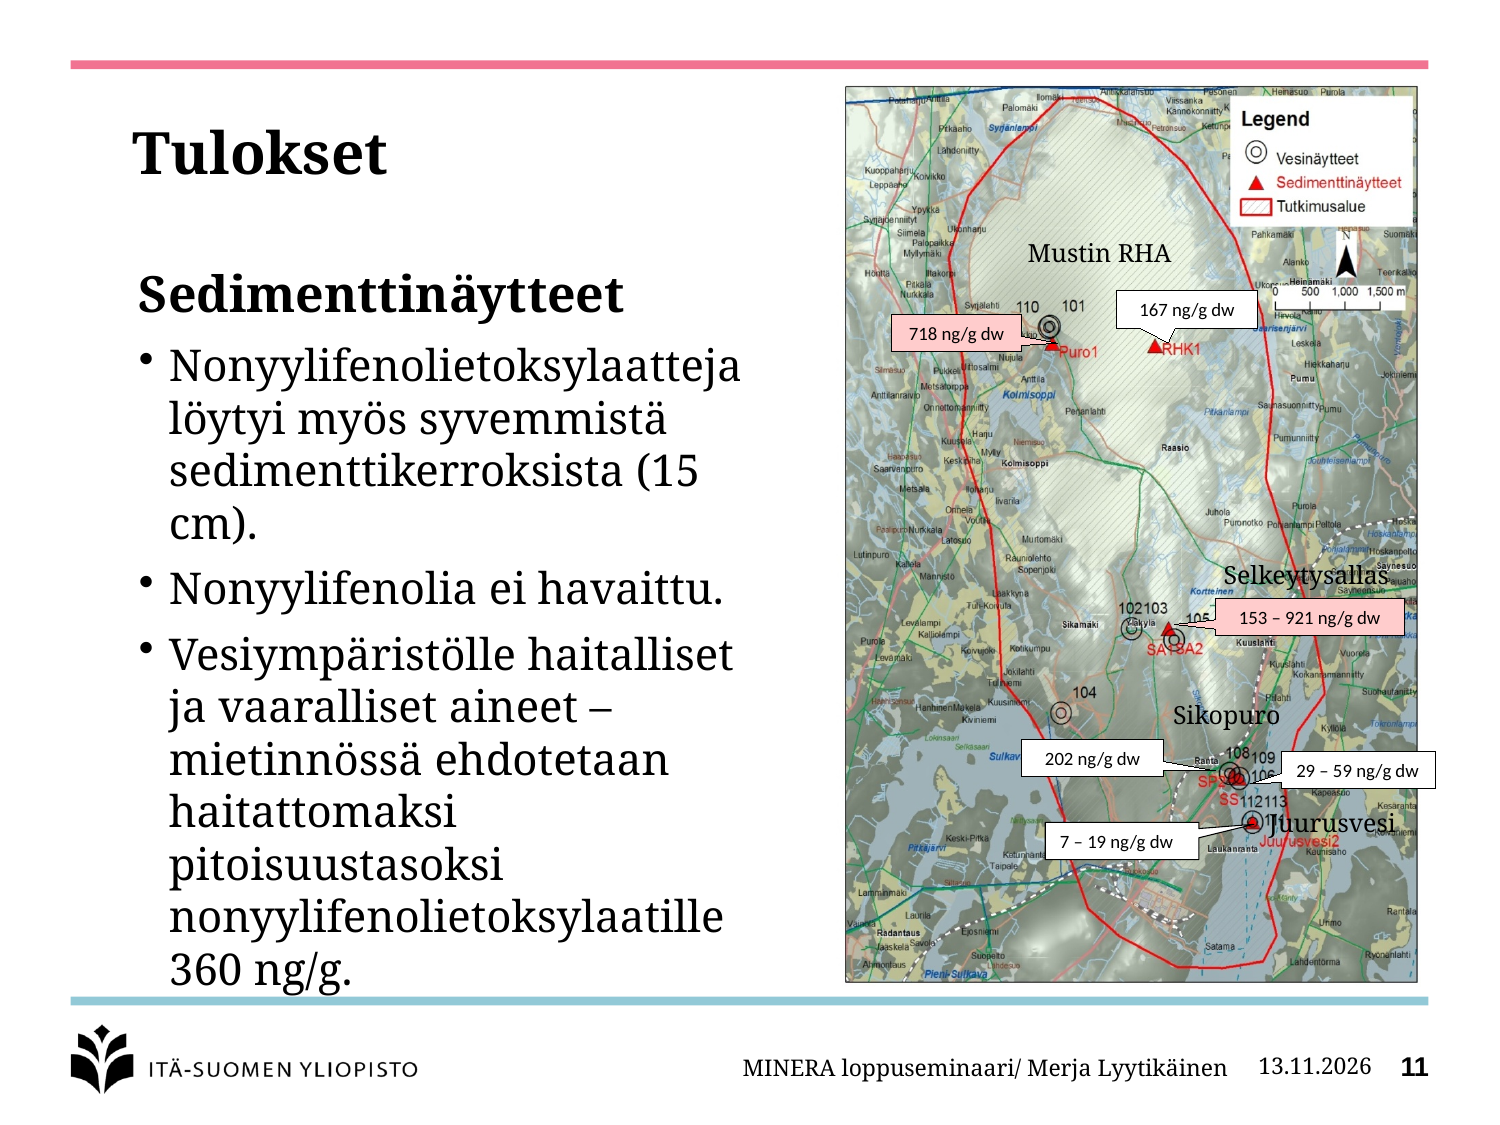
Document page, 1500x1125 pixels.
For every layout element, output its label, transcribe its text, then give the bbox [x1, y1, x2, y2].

title Tulokset [117, 107, 803, 274]
list Sedimenttinäytteet Nonyylifenolietoksylaatteja löytyi myös syvemmistä sedimenttikerroksista (15 cm). Nonyylifenolia ei havaittu. Vesiympäristölle haitalliset ja vaaralliset aineet –mietinnössä ehdotetaan haitattomaksi pitoisuustasoksi nonyylifenolietoksylaatille 360 ng/g. [123, 255, 768, 941]
slide_number 11 [1369, 1046, 1430, 1089]
footer MINERA loppuseminaari/ Merja Lyytikäinen [500, 1046, 1229, 1089]
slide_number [1229, 1046, 1369, 1089]
picture [70, 1024, 422, 1094]
picture [808, 77, 1453, 987]
